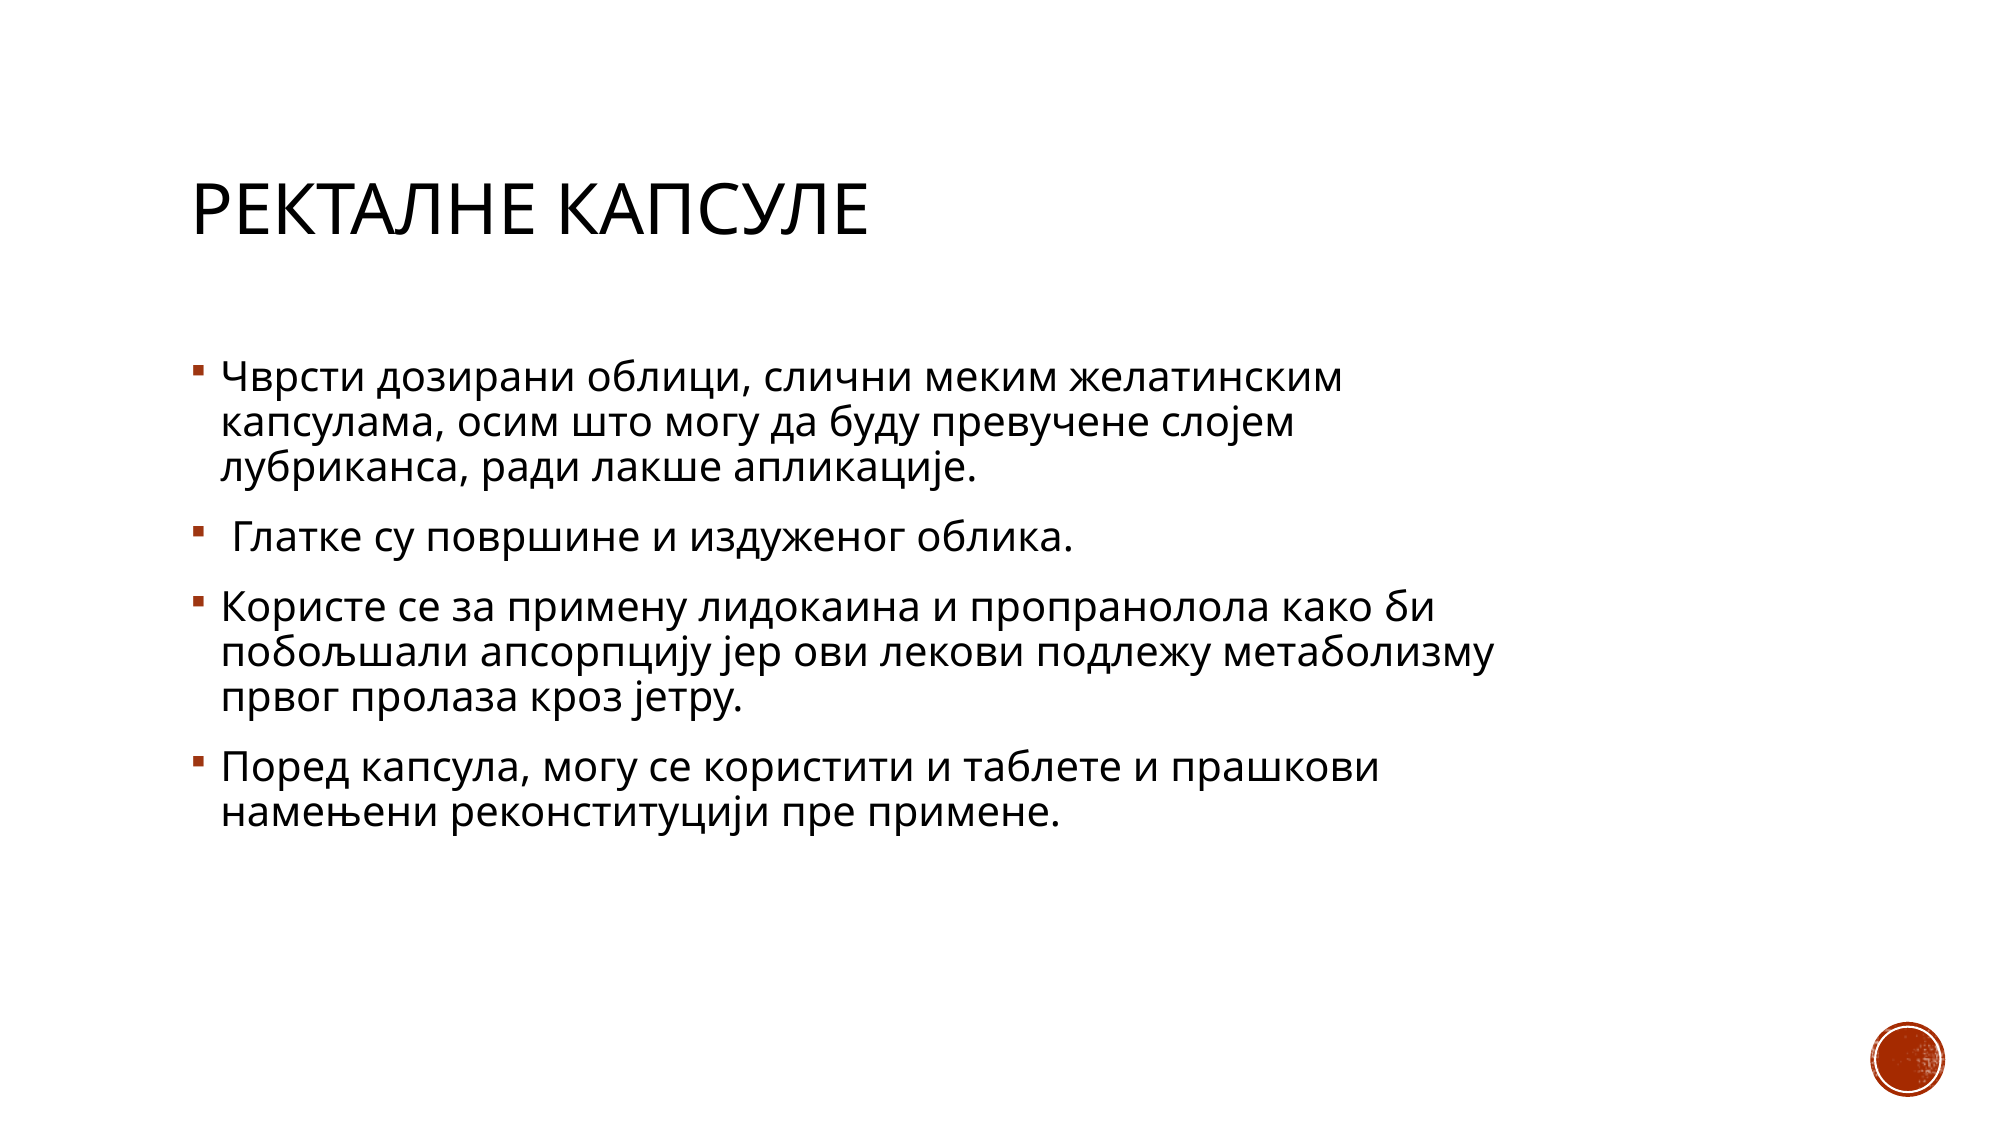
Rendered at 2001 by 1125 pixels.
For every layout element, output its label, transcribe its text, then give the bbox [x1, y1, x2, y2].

list Чврсти дозирани облици, слични меким желатинским капсулама, осим што могу да буду превучене слојем лубриканса, ради лакше апликације. Глатке су површине и издуженог облика. Користе се за примену лидокаина и пропранолола како би побољшали апсорпцију јер ови лекови подлежу метаболизму првог пролаза кроз јетру. Поред капсула, могу се користити и таблете и прашкови намењени реконституцији пре примене. [175, 348, 1531, 1056]
title Ректалне капсуле [175, 79, 1826, 344]
